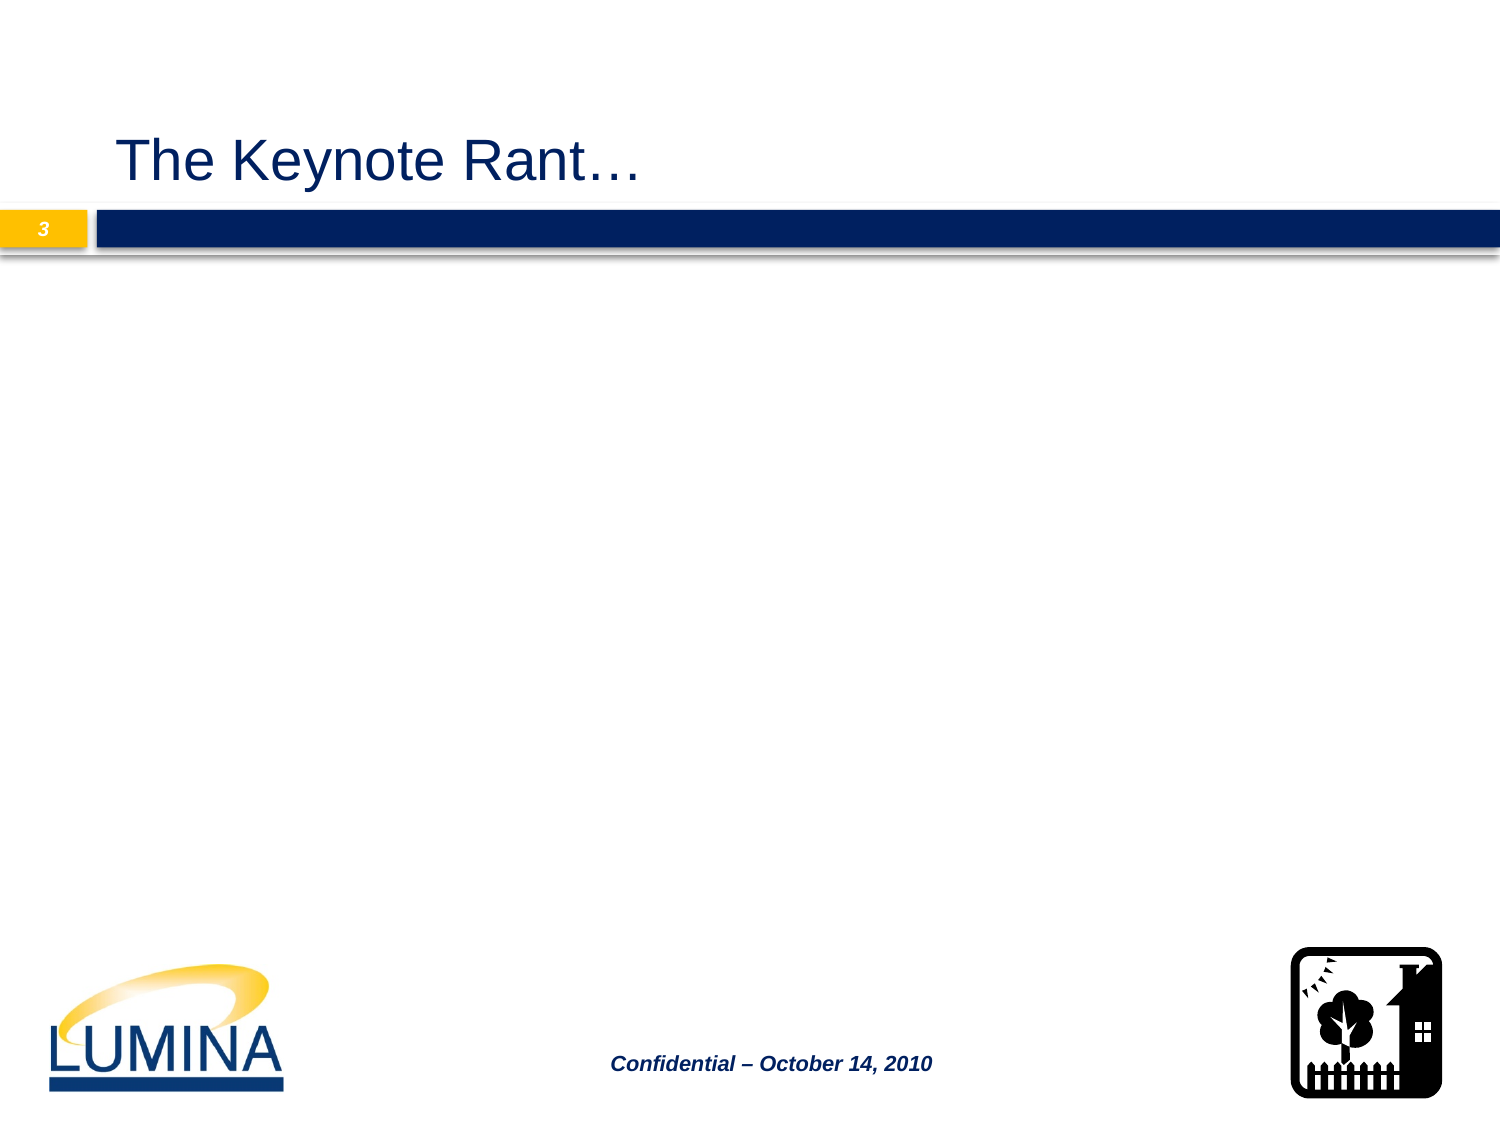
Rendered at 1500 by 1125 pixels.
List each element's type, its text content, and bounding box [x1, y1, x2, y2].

slide_number 2 [0, 208, 88, 249]
title The Keynote Rant… [100, 37, 1439, 201]
picture [49, 964, 284, 1094]
